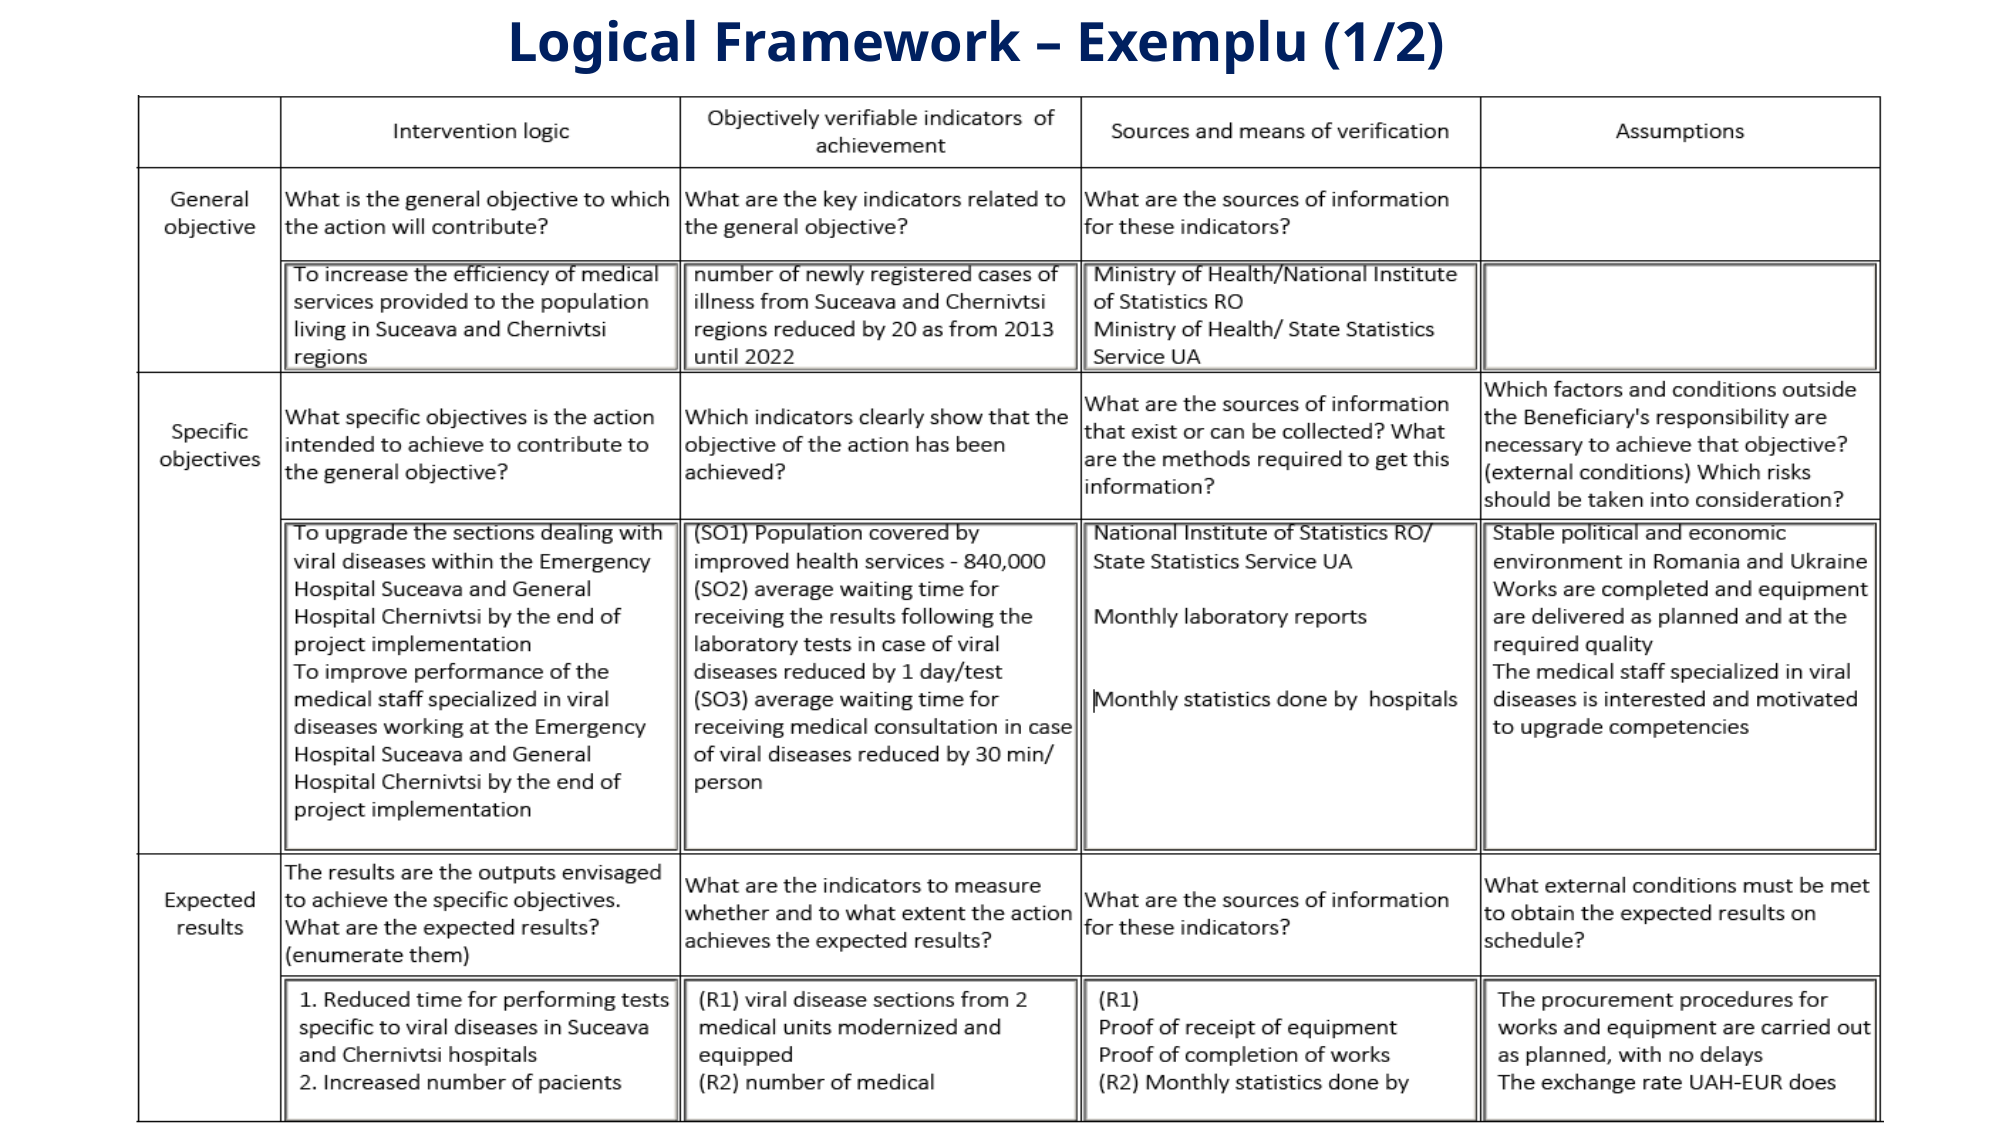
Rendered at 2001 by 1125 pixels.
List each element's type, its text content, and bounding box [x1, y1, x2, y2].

picture [131, 95, 1884, 1125]
text_box Logical Framework – Exemplu (1/2) [492, 0, 1461, 95]
